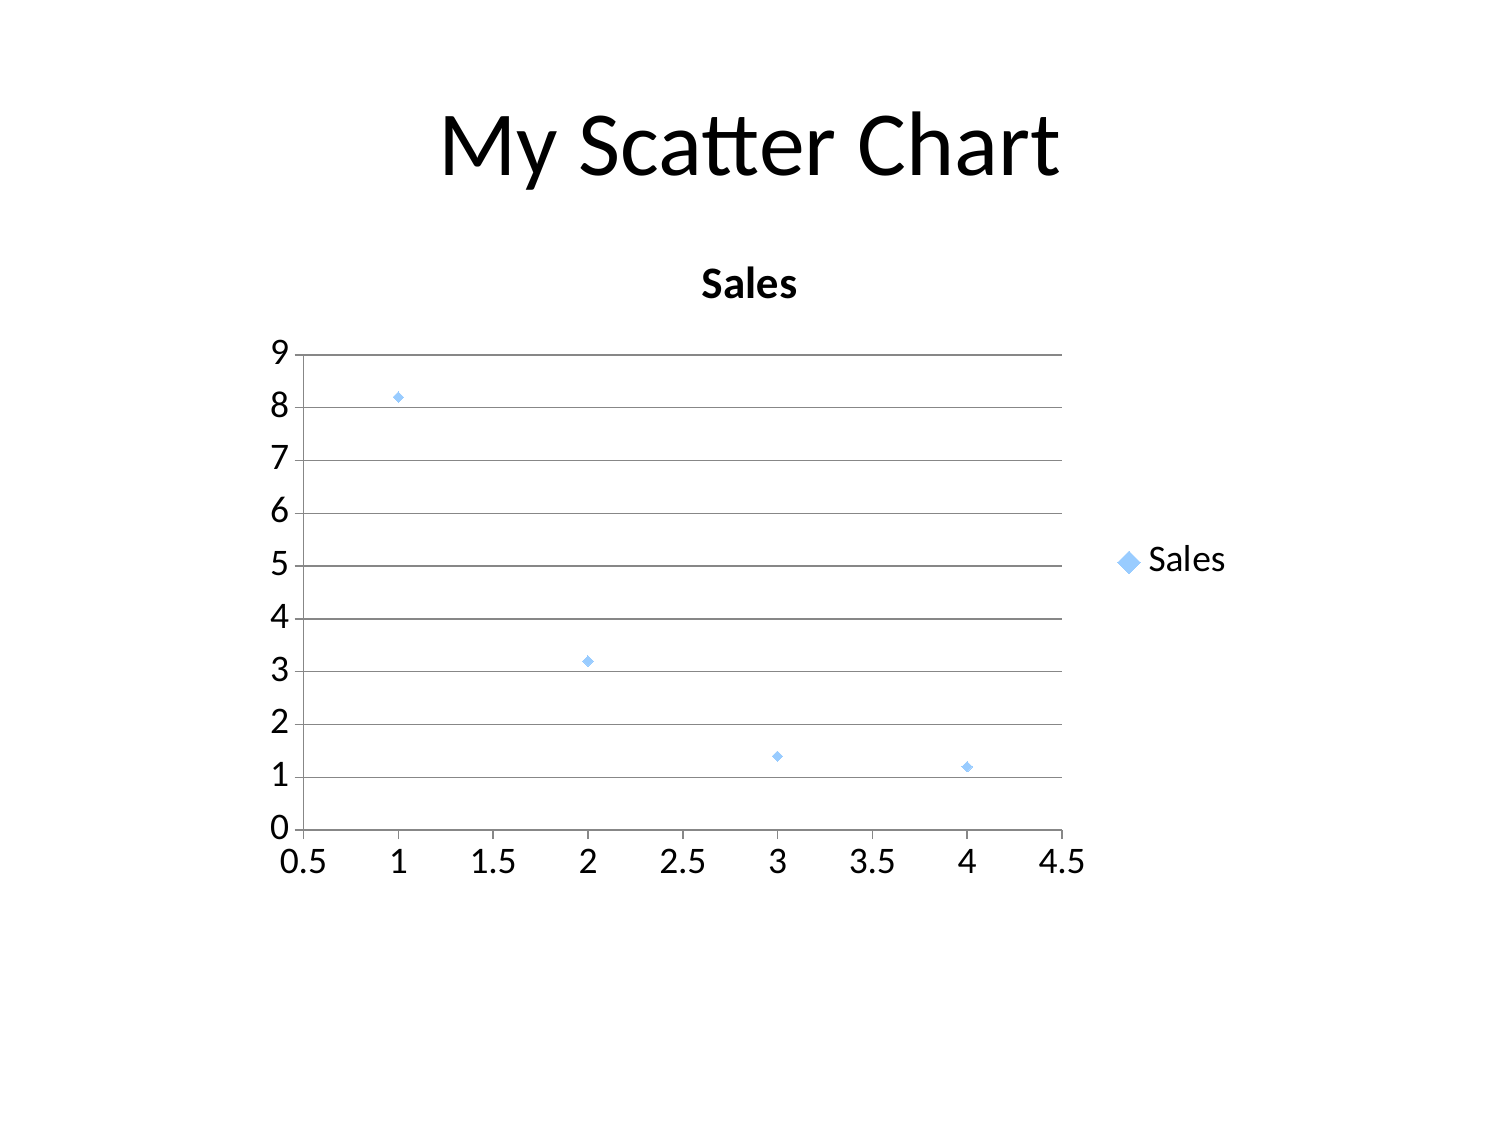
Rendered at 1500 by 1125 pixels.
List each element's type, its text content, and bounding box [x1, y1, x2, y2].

chart [249, 228, 1251, 897]
title My Scatter Chart [75, 45, 1425, 233]
